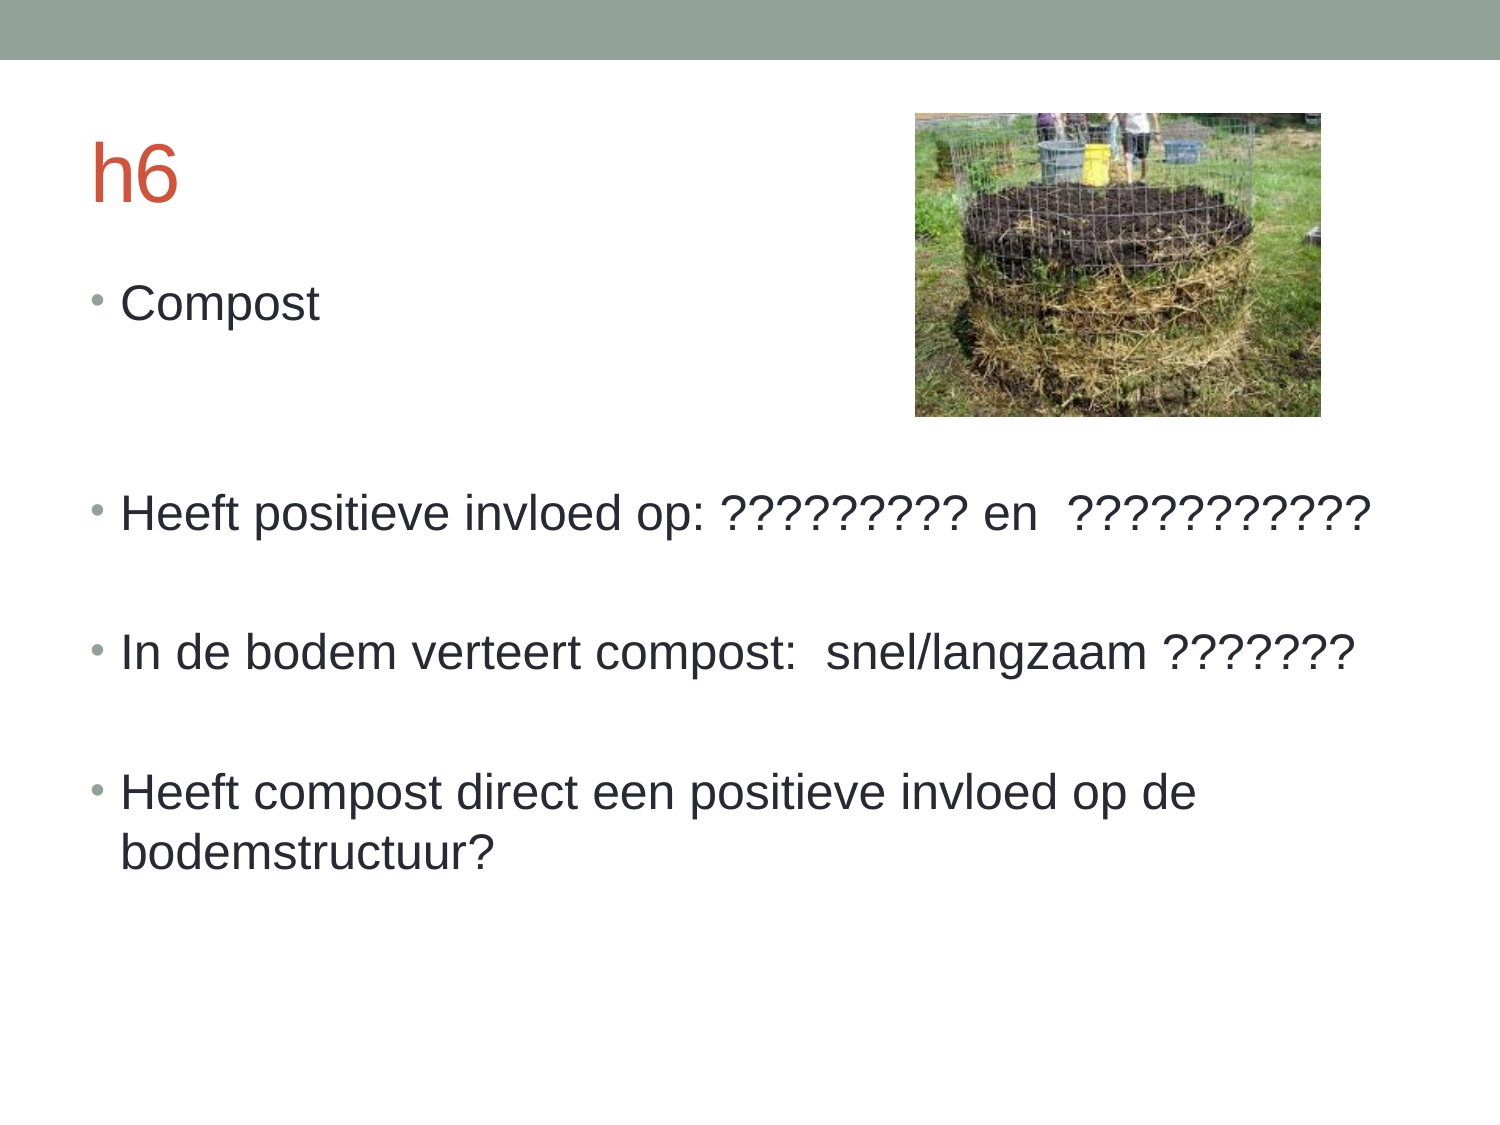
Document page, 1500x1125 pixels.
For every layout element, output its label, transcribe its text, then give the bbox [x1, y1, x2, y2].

list Compost Heeft positieve invloed op: ????????? en ??????????? In de bodem verteert compost: snel/langzaam ??????? Heeft compost direct een positieve invloed op de bodemstructuur? [75, 262, 1425, 1063]
picture [915, 113, 1321, 417]
title h6 [75, 87, 1425, 250]
